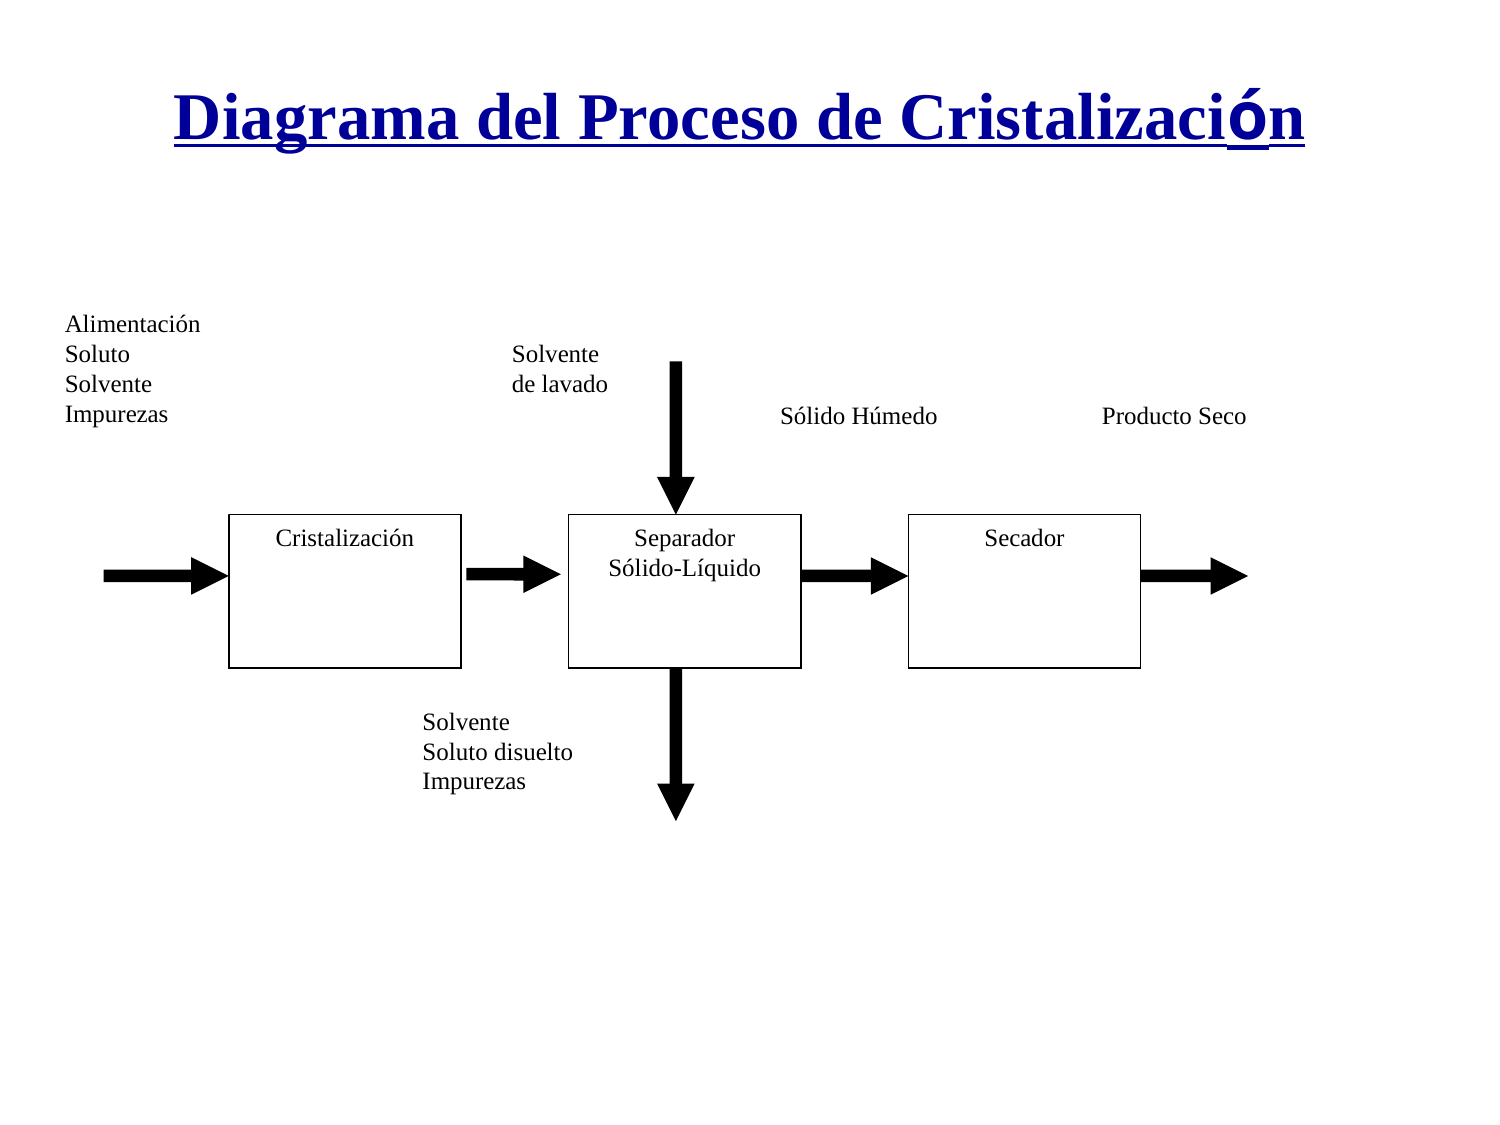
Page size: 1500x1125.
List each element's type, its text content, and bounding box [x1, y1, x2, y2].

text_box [49, 299, 1338, 913]
text_box Diagrama del Proceso de Cristalización [159, 74, 1321, 162]
